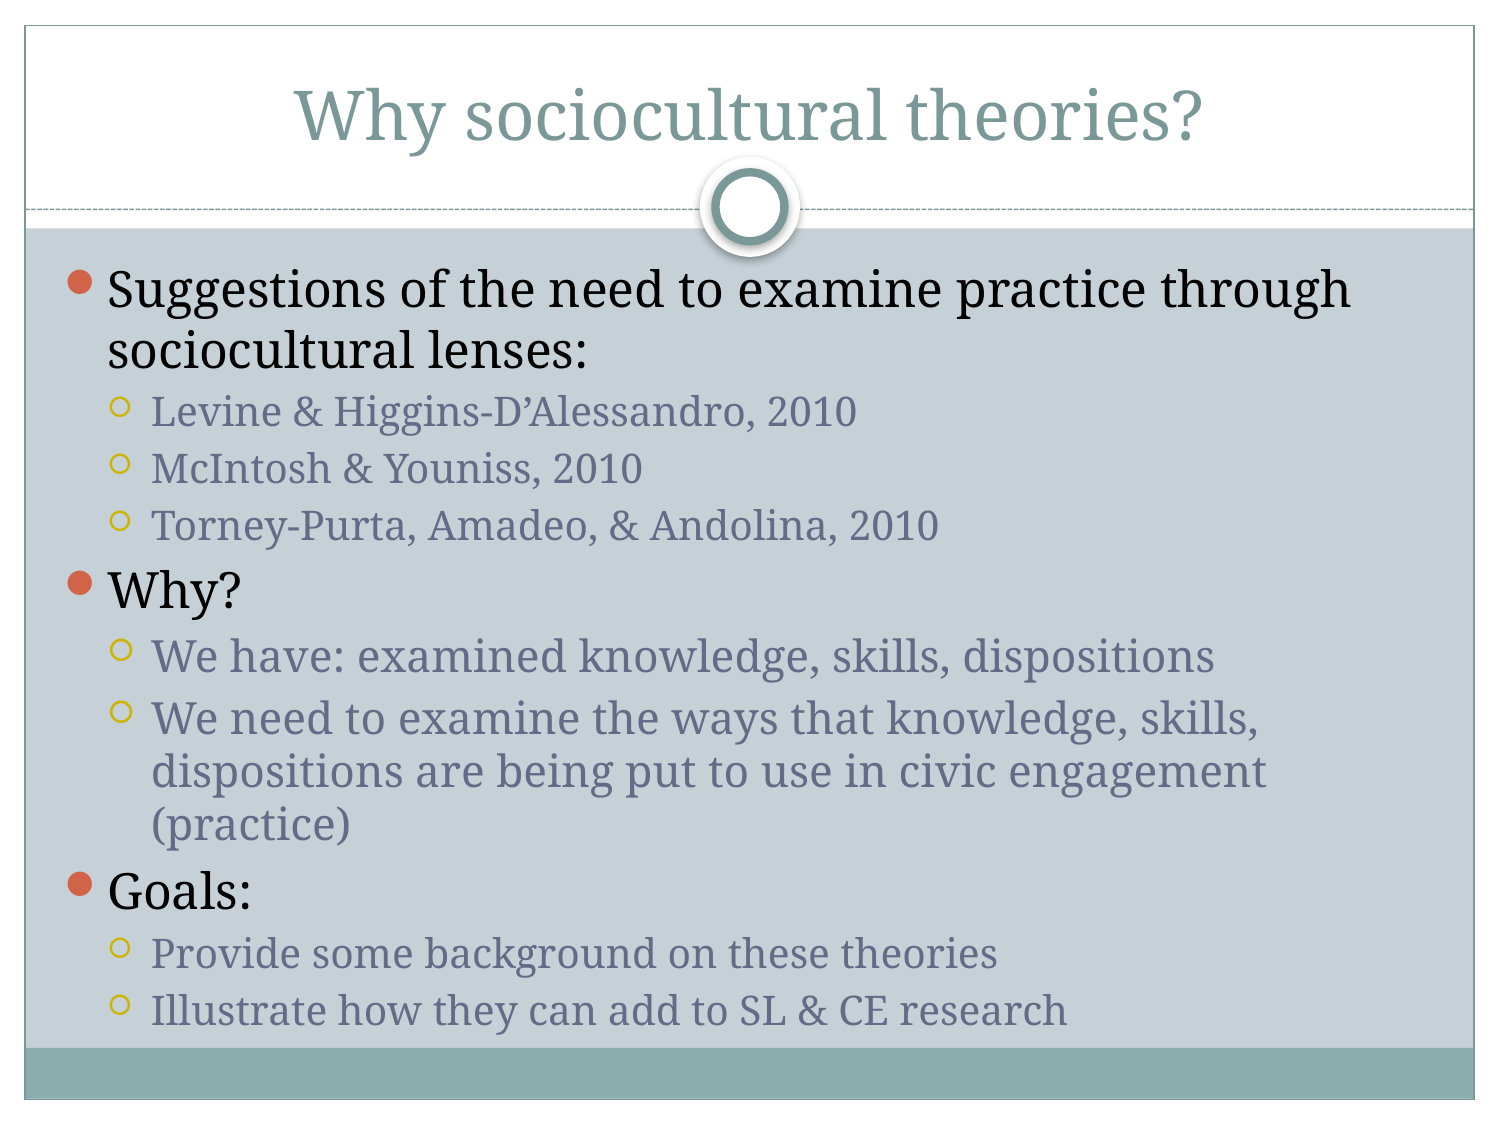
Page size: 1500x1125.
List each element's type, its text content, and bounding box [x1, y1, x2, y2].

title Why sociocultural theories? [49, 37, 1450, 162]
list Suggestions of the need to examine practice through sociocultural lenses: Levine & Higgins-D’Alessandro, 2010 McIntosh & Youniss, 2010 Torney-Purta, Amadeo, & Andolina, 2010 Why? We have: examined knowledge, skills, dispositions We need to examine the ways that knowledge, skills, dispositions are being put to use in civic engagement (practice) Goals: Provide some background on these theories Illustrate how they can add to SL & CE research [49, 250, 1445, 1046]
